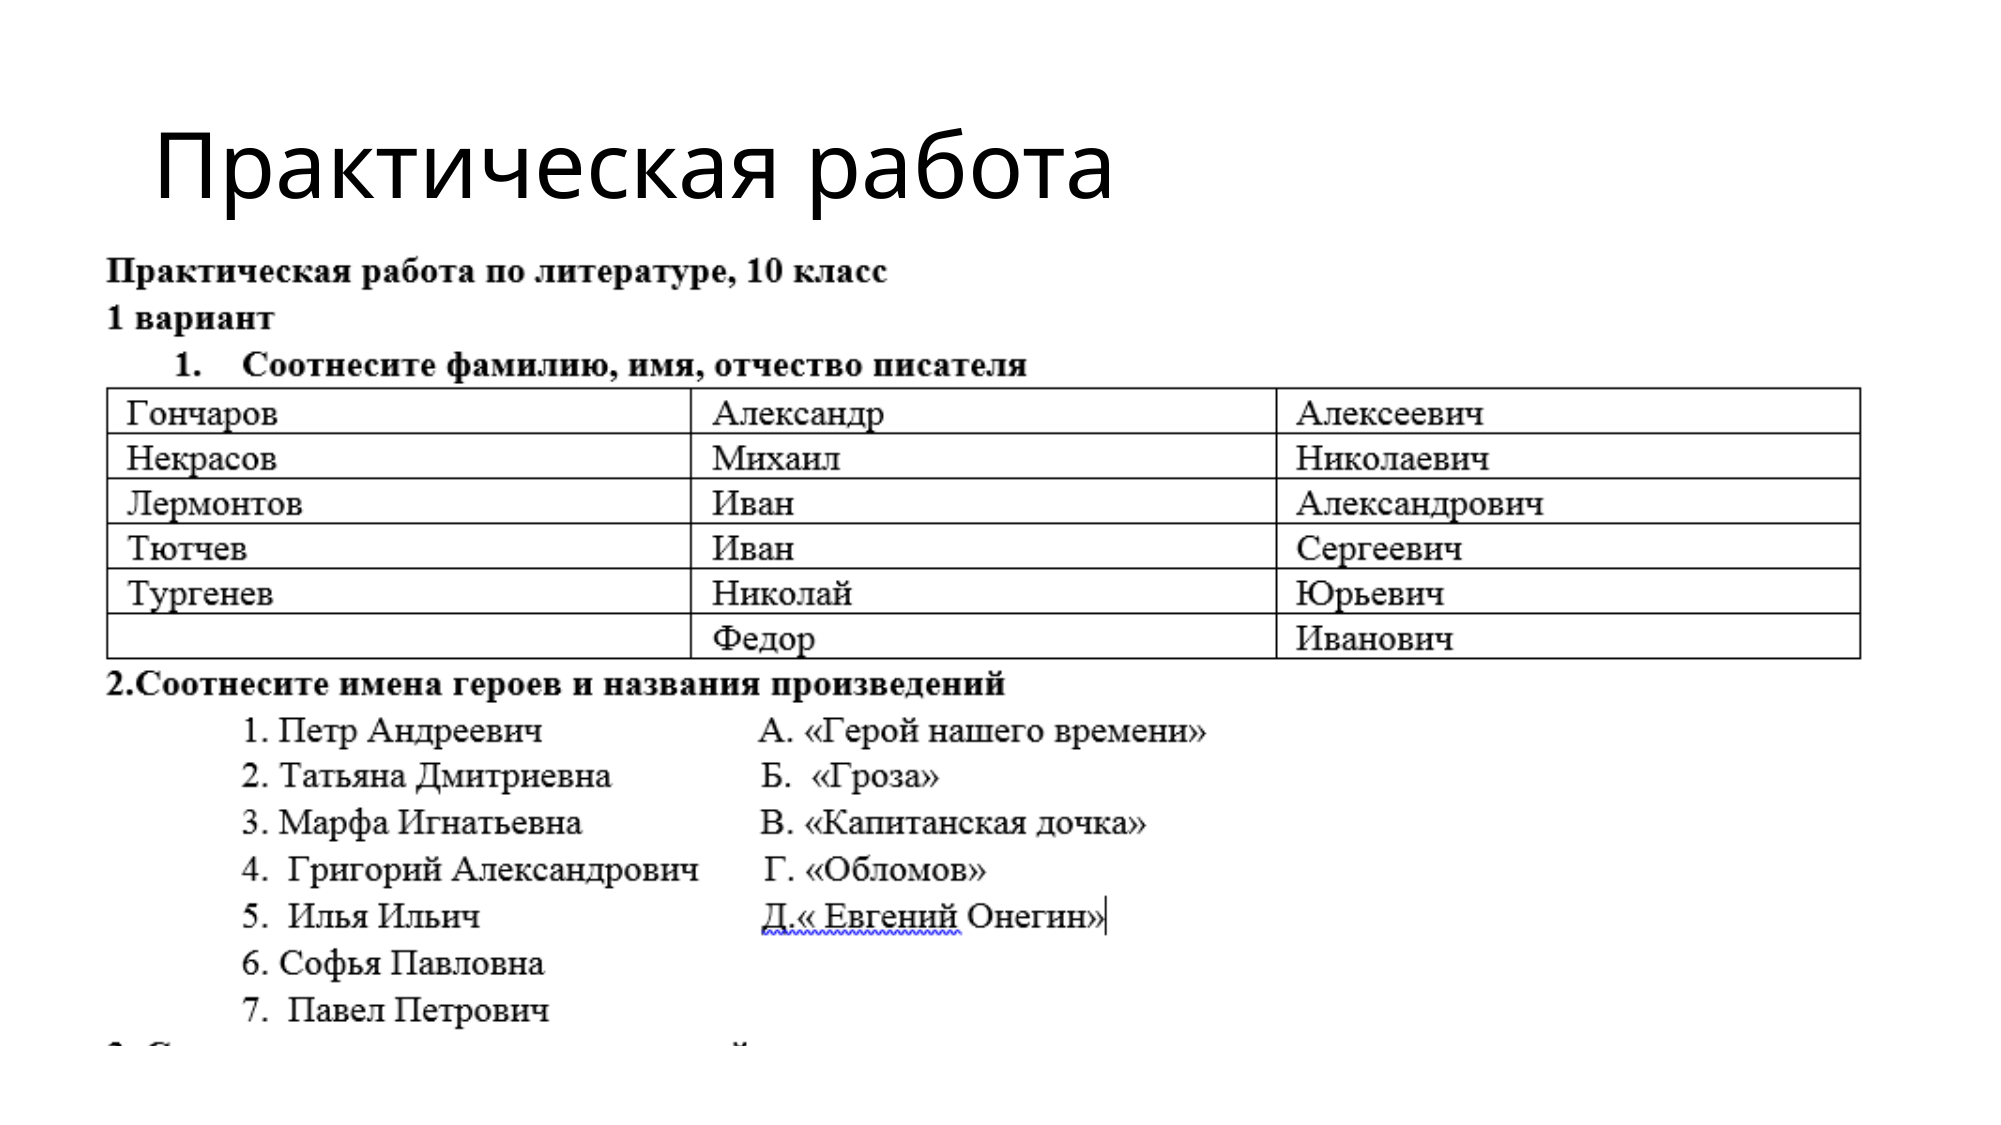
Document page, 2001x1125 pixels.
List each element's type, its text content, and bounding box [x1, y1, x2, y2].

title Практическая работа [137, 59, 1863, 221]
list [26, 221, 1863, 1046]
